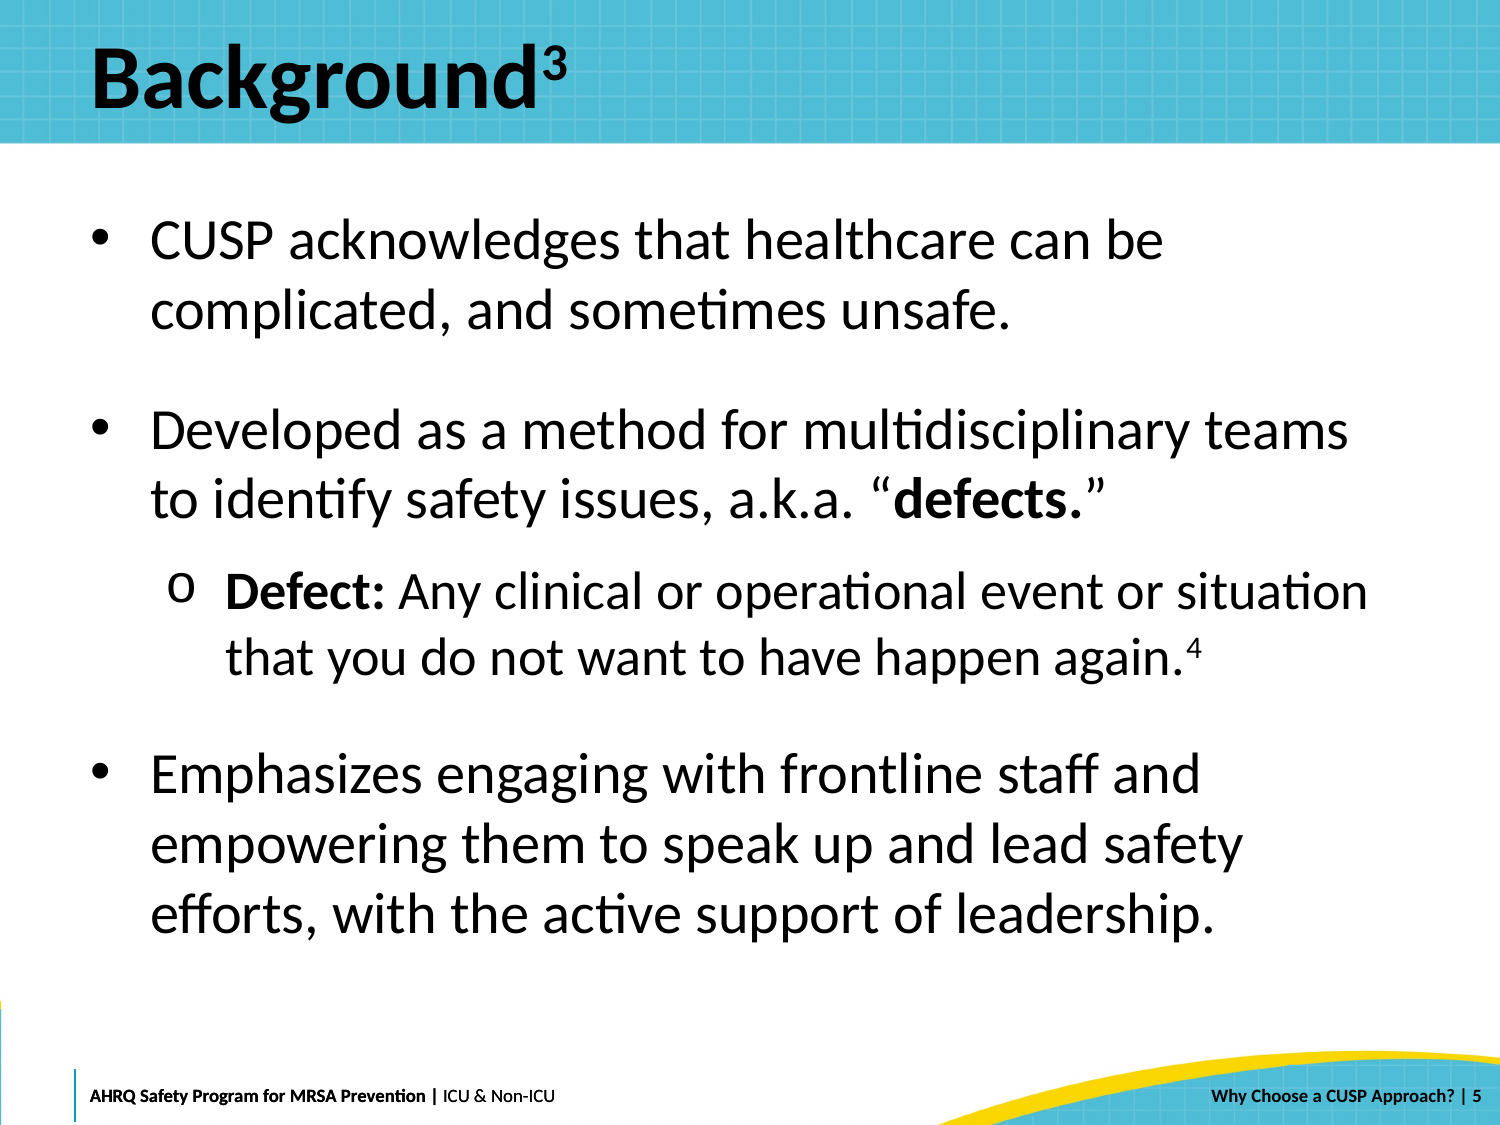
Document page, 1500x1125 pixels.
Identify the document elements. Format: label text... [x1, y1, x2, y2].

slide_number | 5 [1455, 1065, 1500, 1125]
title Background3 [75, 0, 1425, 150]
list CUSP acknowledges that healthcare can be complicated, and sometimes unsafe. Developed as a method for multidisciplinary teams to identify safety issues, a.k.a. “defects.” Defect: Any clinical or operational event or situation that you do not want to have happen again.4 Emphasizes engaging with frontline staff and empowering them to speak up and lead safety efforts, with the active support of leadership. [75, 193, 1425, 1035]
picture [0, 0, 1500, 1125]
